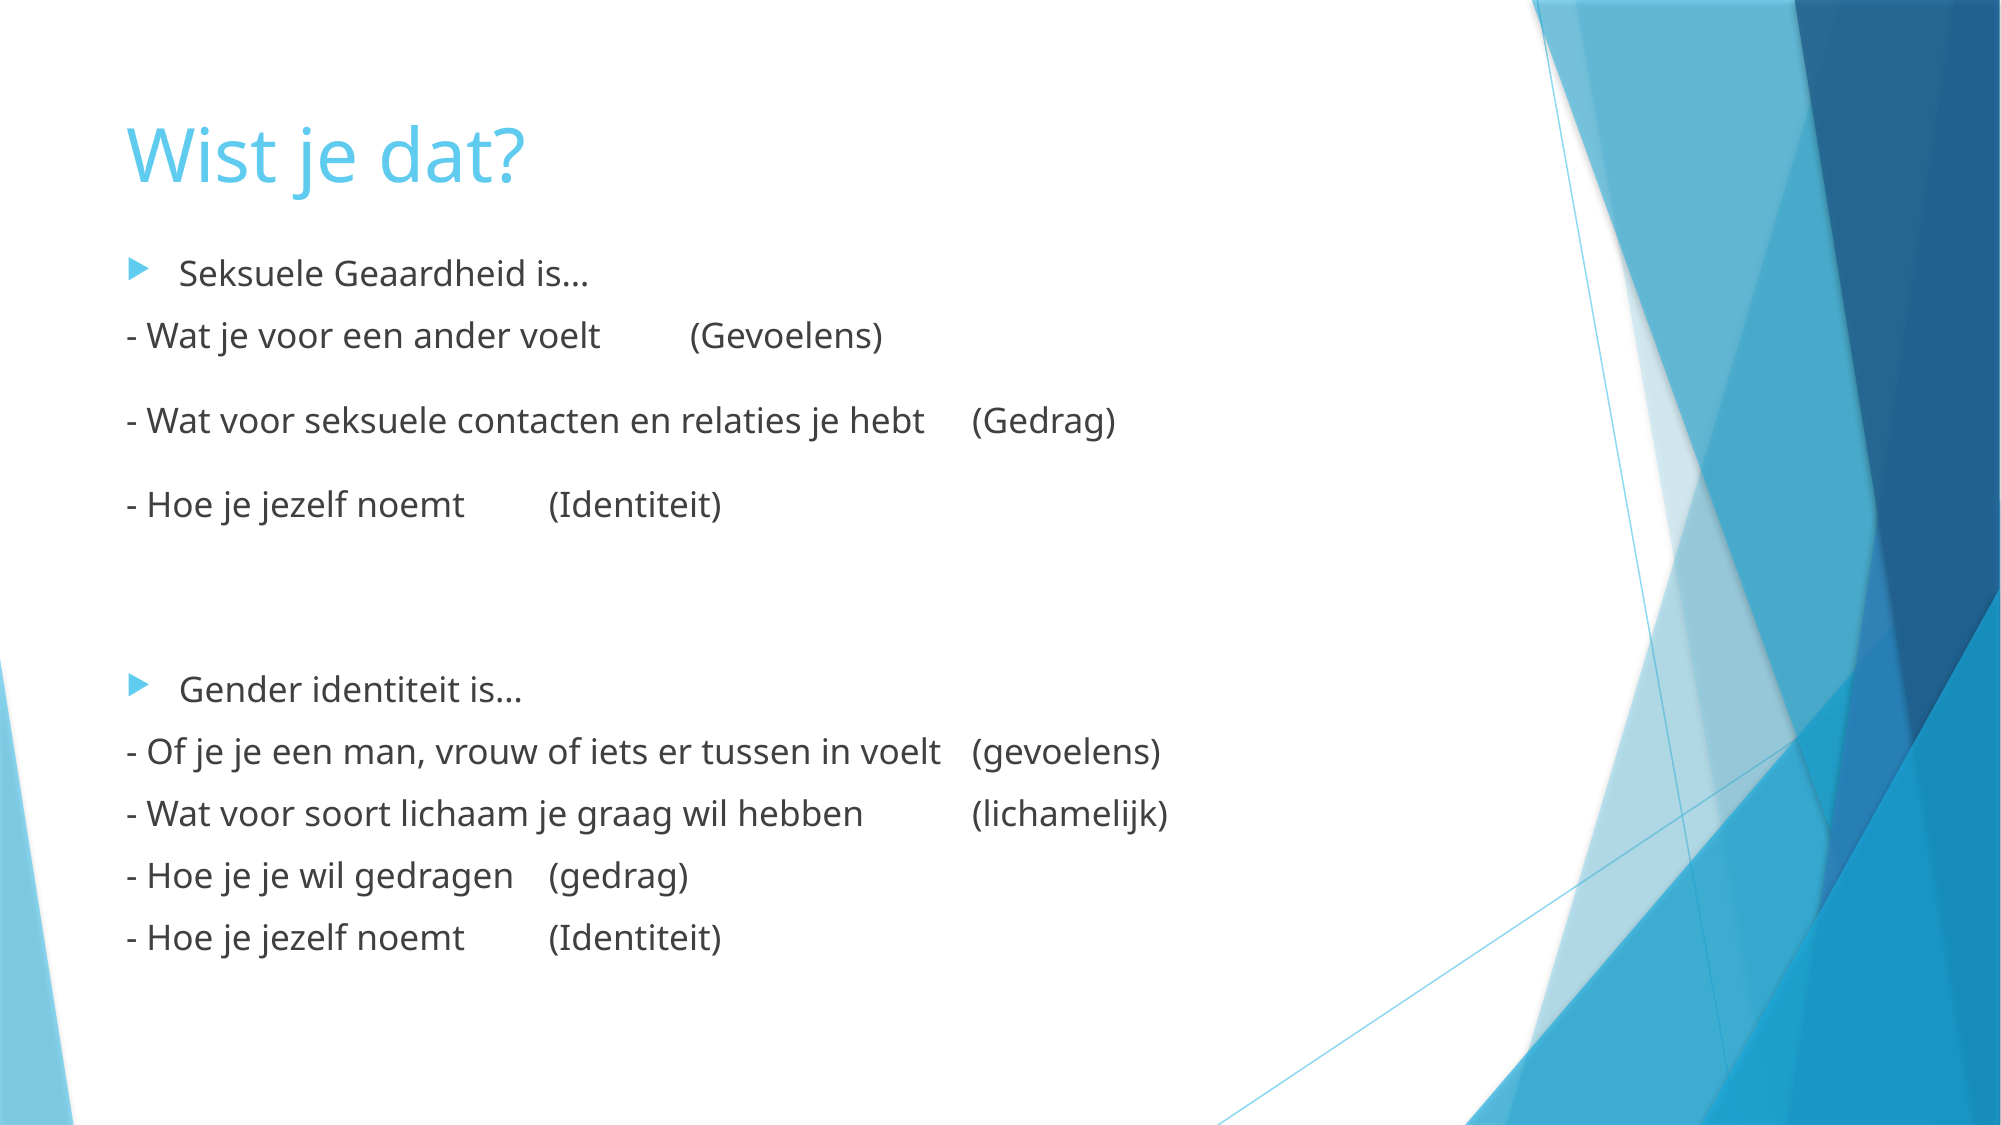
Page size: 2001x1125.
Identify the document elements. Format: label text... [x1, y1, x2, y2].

title Wist je dat? [111, 99, 1522, 244]
list Seksuele Geaardheid is… - Wat je voor een ander voelt (Gevoelens) - Wat voor seksuele contacten en relaties je hebt (Gedrag) - Hoe je jezelf noemt (Identiteit) Gender identiteit is… - Of je je een man, vrouw of iets er tussen in voelt (gevoelens) - Wat voor soort lichaam je graag wil hebben (lichamelijk) - Hoe je je wil gedragen (gedrag) - Hoe je jezelf noemt (Identiteit) [111, 244, 1522, 985]
